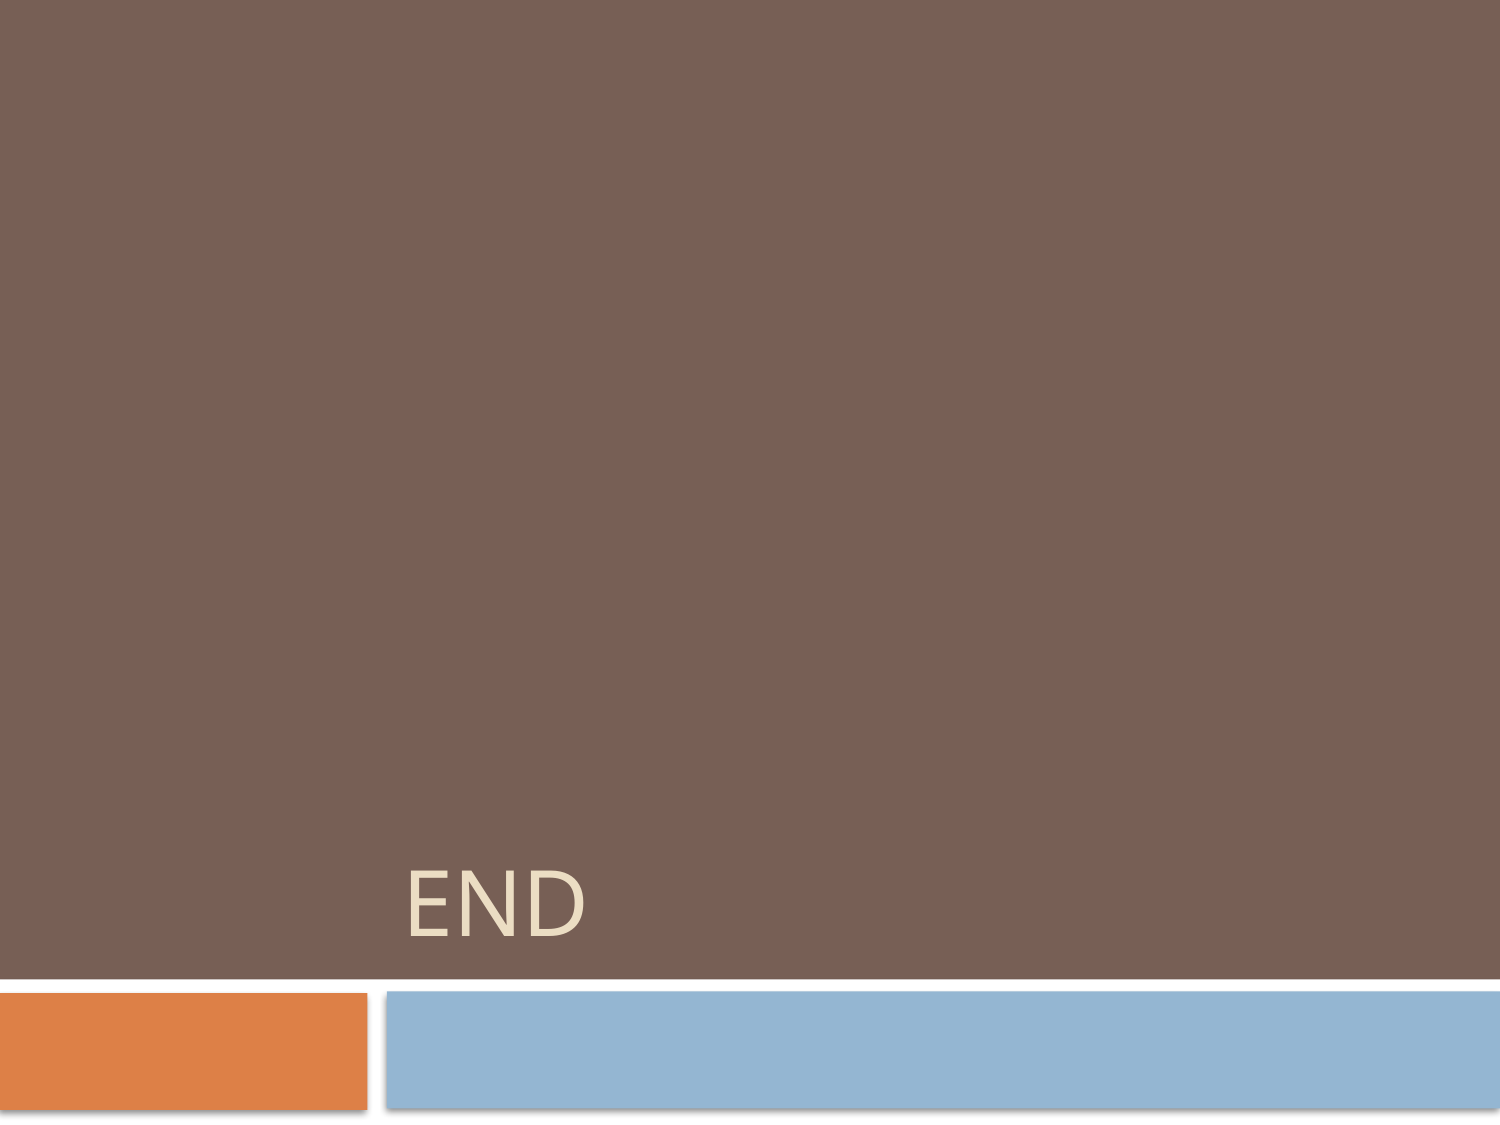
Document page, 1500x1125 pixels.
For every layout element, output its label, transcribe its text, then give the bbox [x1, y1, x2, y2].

title END [387, 662, 1450, 963]
